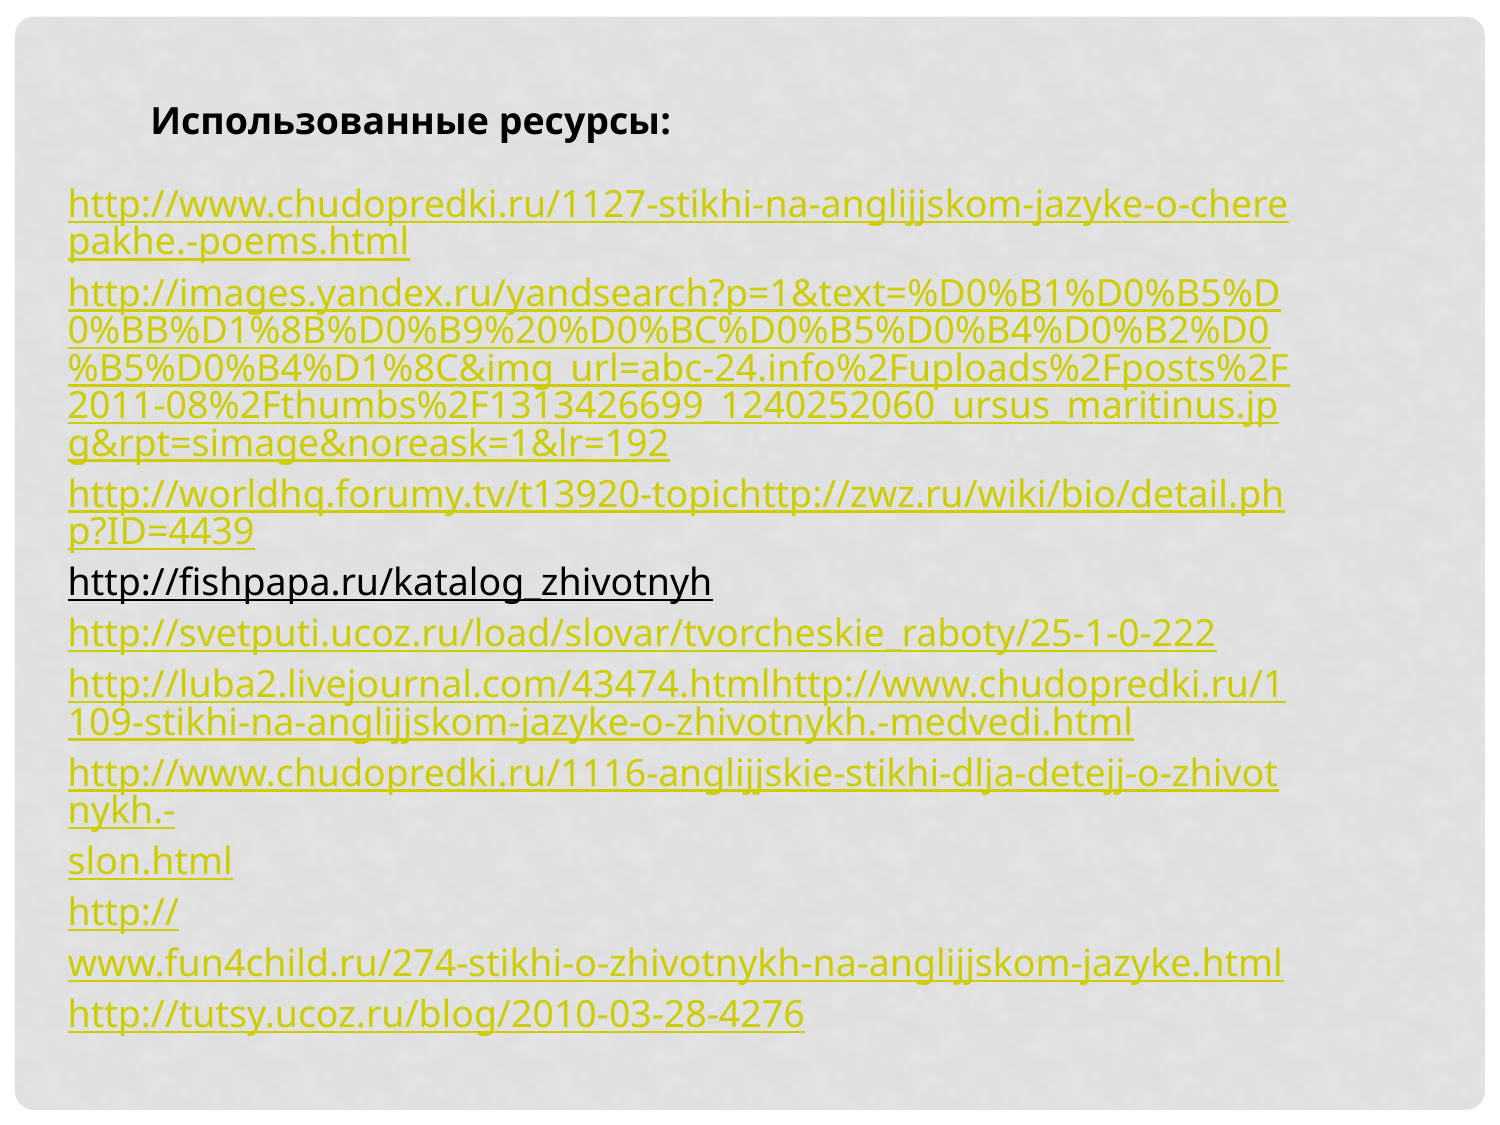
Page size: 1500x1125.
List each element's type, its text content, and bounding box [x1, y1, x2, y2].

text_box Использованные ресурсы: [135, 89, 1306, 150]
text_box http://www.chudopredki.ru/1127-stikhi-na-anglijjskom-jazyke-o-cherepakhe.-poems.html http://images.yandex.ru/yandsearch?p=1&text=%D0%B1%D0%B5%D0%BB%D1%8B%D0%B9%20%D0%BC%D0%B5%D0%B4%D0%B2%D0%B5%D0%B4%D1%8C&img_url=abc-24.info%2Fuploads%2Fposts%2F2011-08%2Fthumbs%2F1313426699_1240252060_ursus_maritinus.jpg&rpt=simage&noreask=1&lr=192 http://worldhq.forumy.tv/t13920-topichttp://zwz.ru/wiki/bio/detail.php?ID=4439 http://fishpapa.ru/katalog_zhivotnyh http://svetputi.ucoz.ru/load/slovar/tvorcheskie_raboty/25-1-0-222 http://luba2.livejournal.com/43474.htmlhttp://www.chudopredki.ru/1109-stikhi-na-anglijjskom-jazyke-o-zhivotnykh.-medvedi.html http://www.chudopredki.ru/1116-anglijjskie-stikhi-dlja-detejj-o-zhivotnykh.-slon.html http://www.fun4child.ru/274-stikhi-o-zhivotnykh-na-anglijjskom-jazyke.html http://tutsy.ucoz.ru/blog/2010-03-28-4276 [53, 172, 1306, 884]
